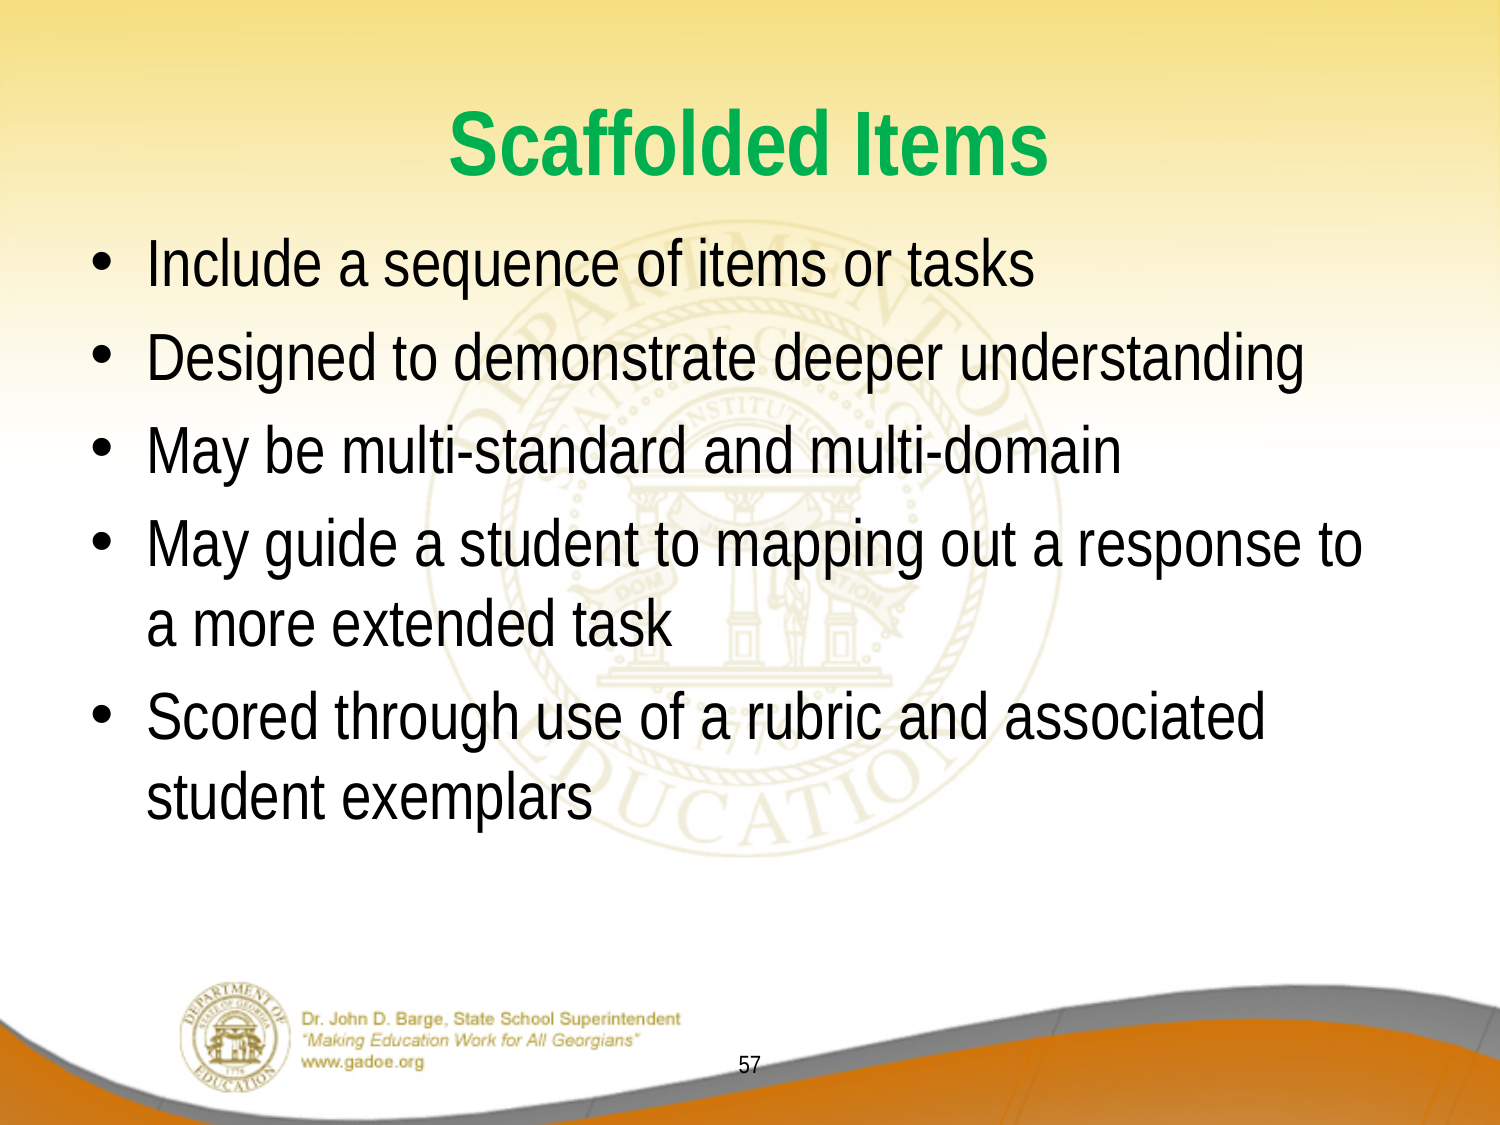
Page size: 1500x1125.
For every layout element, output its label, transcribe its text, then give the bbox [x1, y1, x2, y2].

list Include a sequence of items or tasks Designed to demonstrate deeper understanding May be multi-standard and multi-domain May guide a student to mapping out a response to a more extended task Scored through use of a rubric and associated student exemplars [74, 212, 1426, 956]
title Scaffolded Items [74, 44, 1426, 212]
picture [0, 0, 1500, 1125]
slide_number 57 [512, 1024, 988, 1103]
